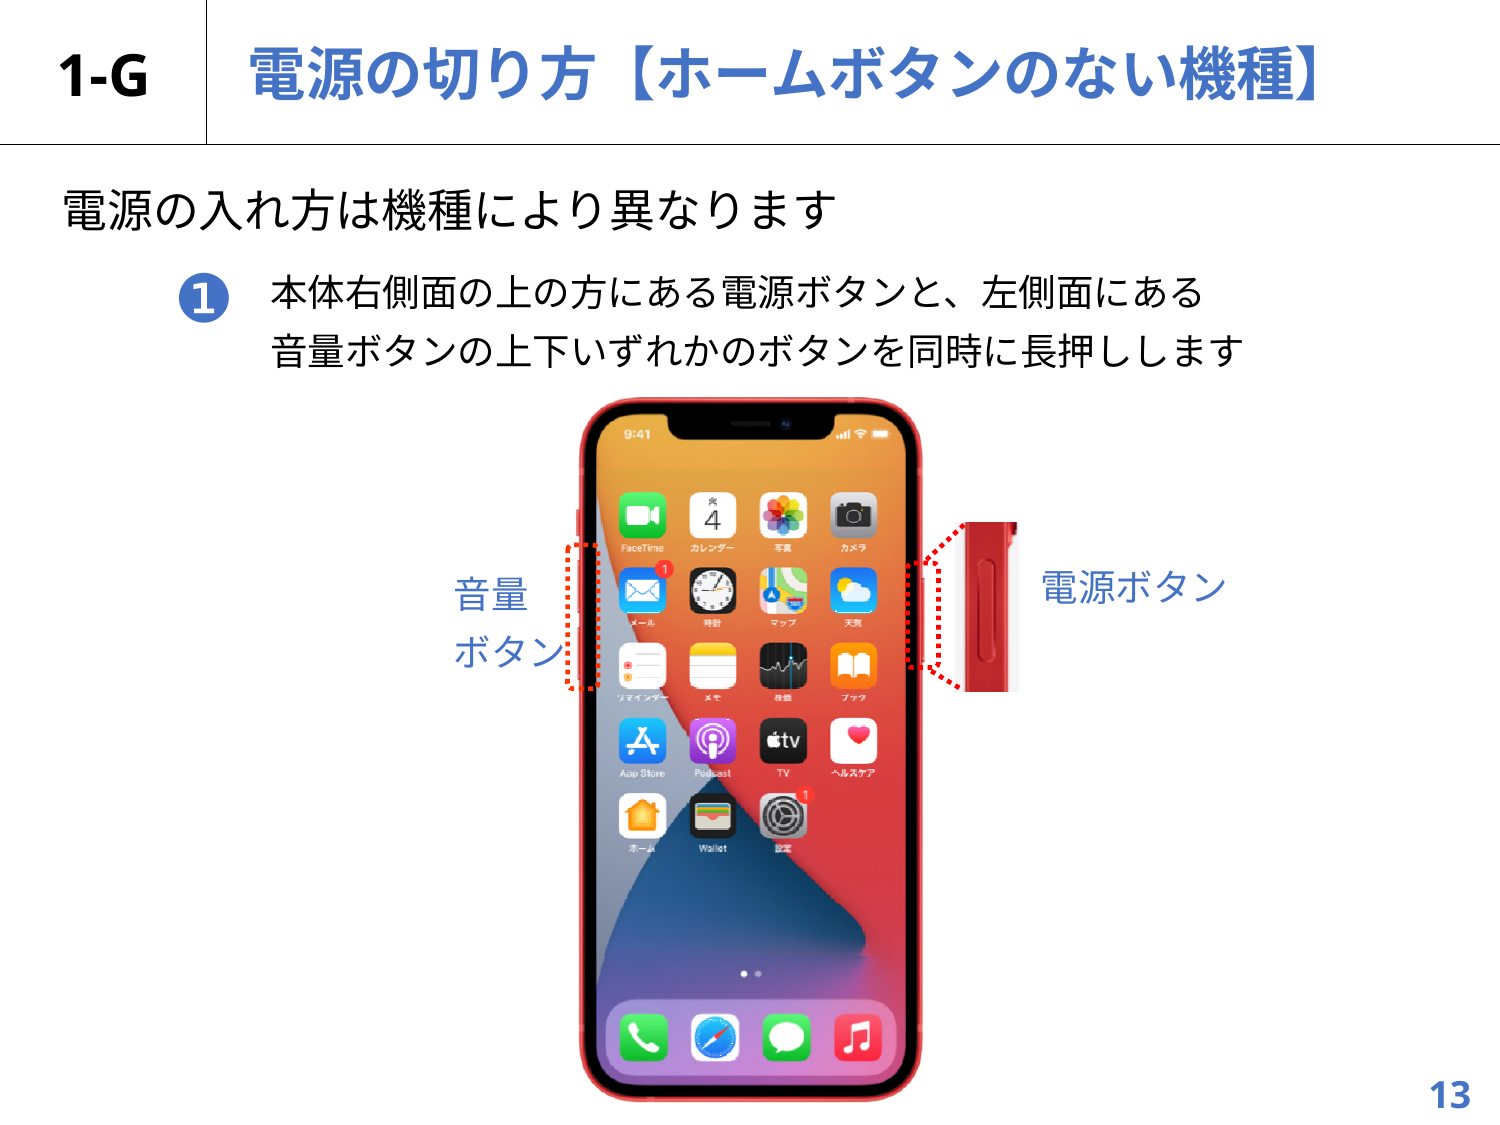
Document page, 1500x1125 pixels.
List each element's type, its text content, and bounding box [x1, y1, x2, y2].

text_box 音量 ボタン [438, 550, 556, 682]
text_box 13 [1399, 1063, 1500, 1123]
title 電源の切り方【ホームボタンのない機種】 [232, 36, 1476, 116]
picture [948, 522, 1034, 692]
text_box 電源の入れ方は機種により異なります [46, 180, 1422, 274]
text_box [922, 524, 964, 564]
picture [556, 385, 947, 1124]
text_box 本体右側面の上の方にある電源ボタンと、左側面にある 音量ボタンの上下いずれかのボタンを同時に長押しします [254, 248, 1366, 381]
text_box ❶ [160, 248, 237, 343]
text_box 1-G [0, 0, 207, 147]
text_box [931, 670, 962, 690]
text_box 電源ボタン [1034, 556, 1247, 616]
